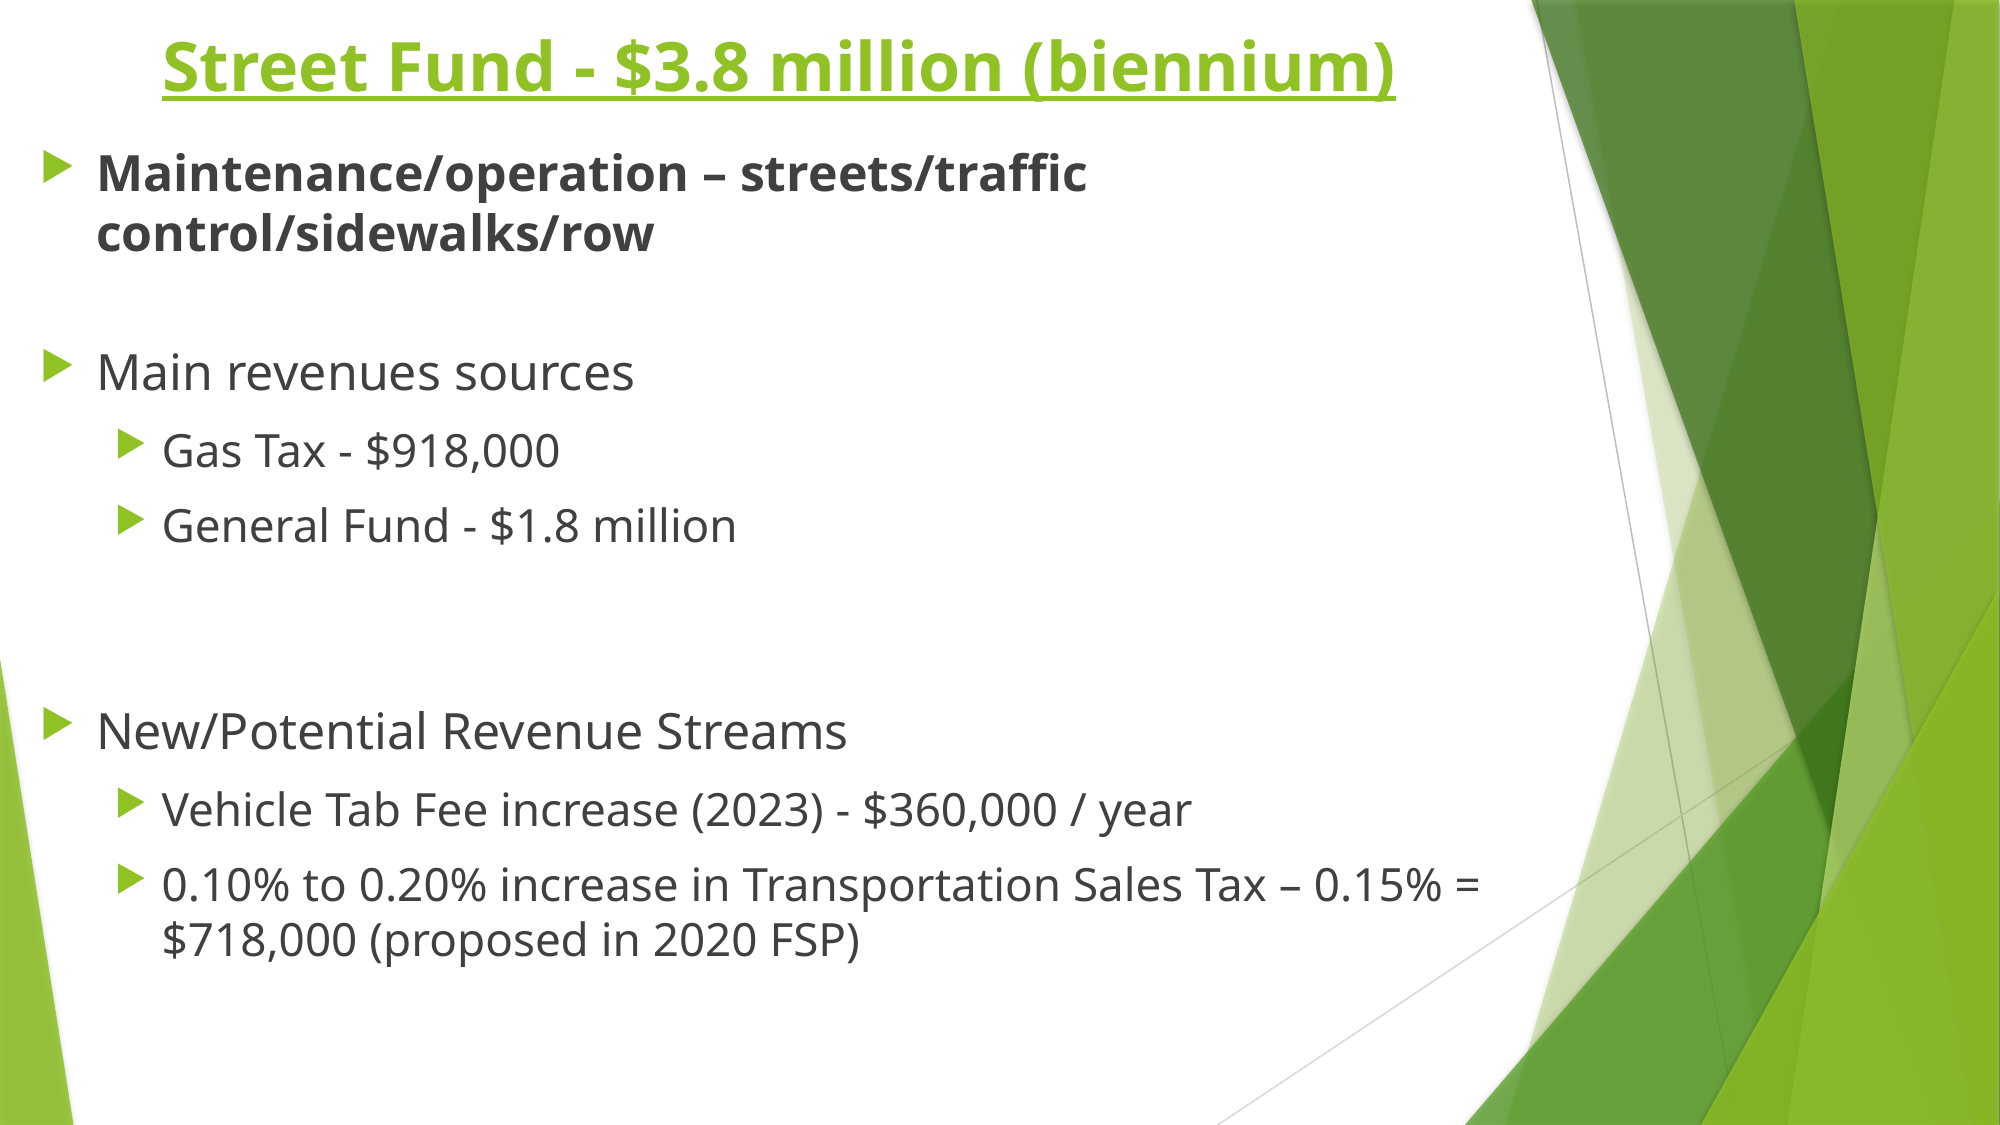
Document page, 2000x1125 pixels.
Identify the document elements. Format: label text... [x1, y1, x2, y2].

title Street Fund - $3.8 million (biennium) [37, 15, 1521, 113]
list Maintenance/operation – streets/traffic control/sidewalks/row Main revenues sources Gas Tax - $918,000 General Fund - $1.8 million New/Potential Revenue Streams Vehicle Tab Fee increase (2023) - $360,000 / year 0.10% to 0.20% increase in Transportation Sales Tax – 0.15% = $718,000 (proposed in 2020 FSP) [24, 133, 1650, 1113]
